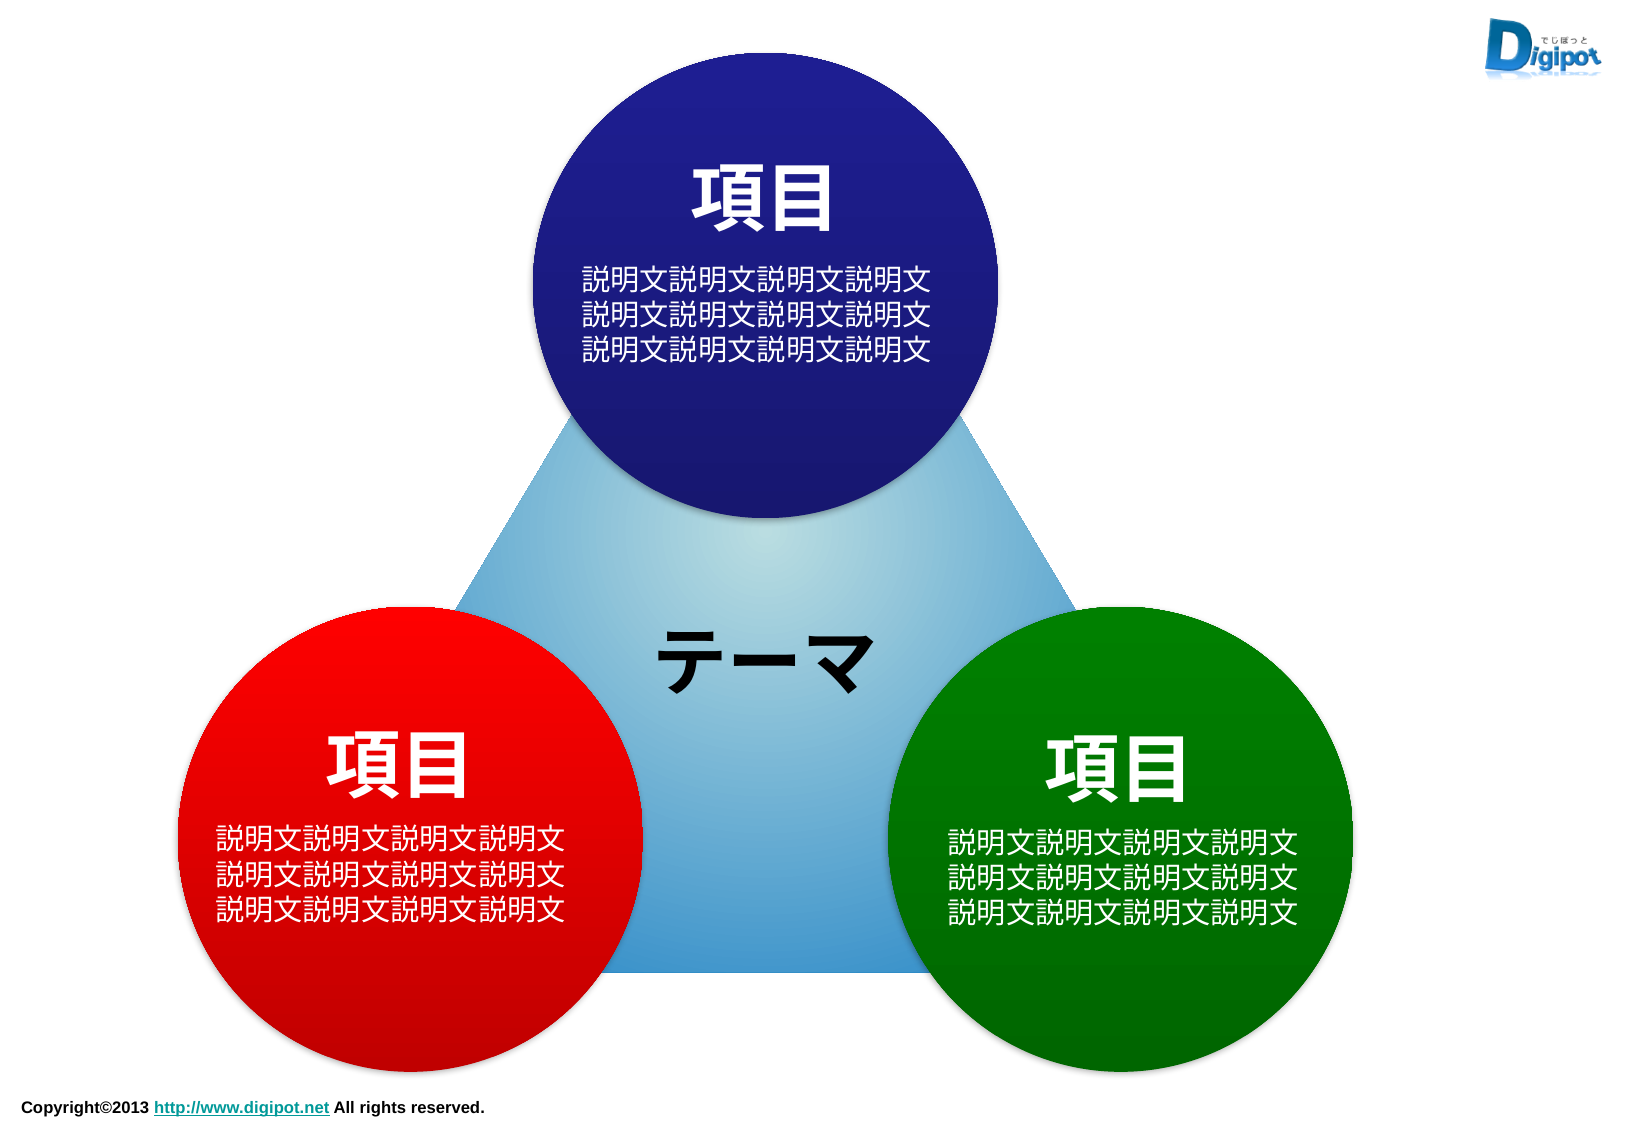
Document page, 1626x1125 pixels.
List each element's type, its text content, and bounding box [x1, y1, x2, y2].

text_box [532, 53, 999, 519]
text_box テーマ [638, 606, 893, 712]
text_box 項目 [675, 143, 856, 249]
text_box 説明文説明文説明文説明文説明文説明文説明文説明文説明文説明文説明文説明文 [566, 254, 967, 374]
text_box 説明文説明文説明文説明文説明文説明文説明文説明文説明文説明文説明文説明文 [200, 813, 601, 934]
text_box [888, 606, 1354, 1072]
picture [1485, 18, 1602, 82]
text_box 項目 [310, 710, 490, 813]
text_box [177, 606, 644, 1072]
text_box [456, 421, 1075, 973]
text_box 説明文説明文説明文説明文説明文説明文説明文説明文説明文説明文説明文説明文 [932, 817, 1333, 938]
text_box 項目 [1029, 714, 1210, 817]
